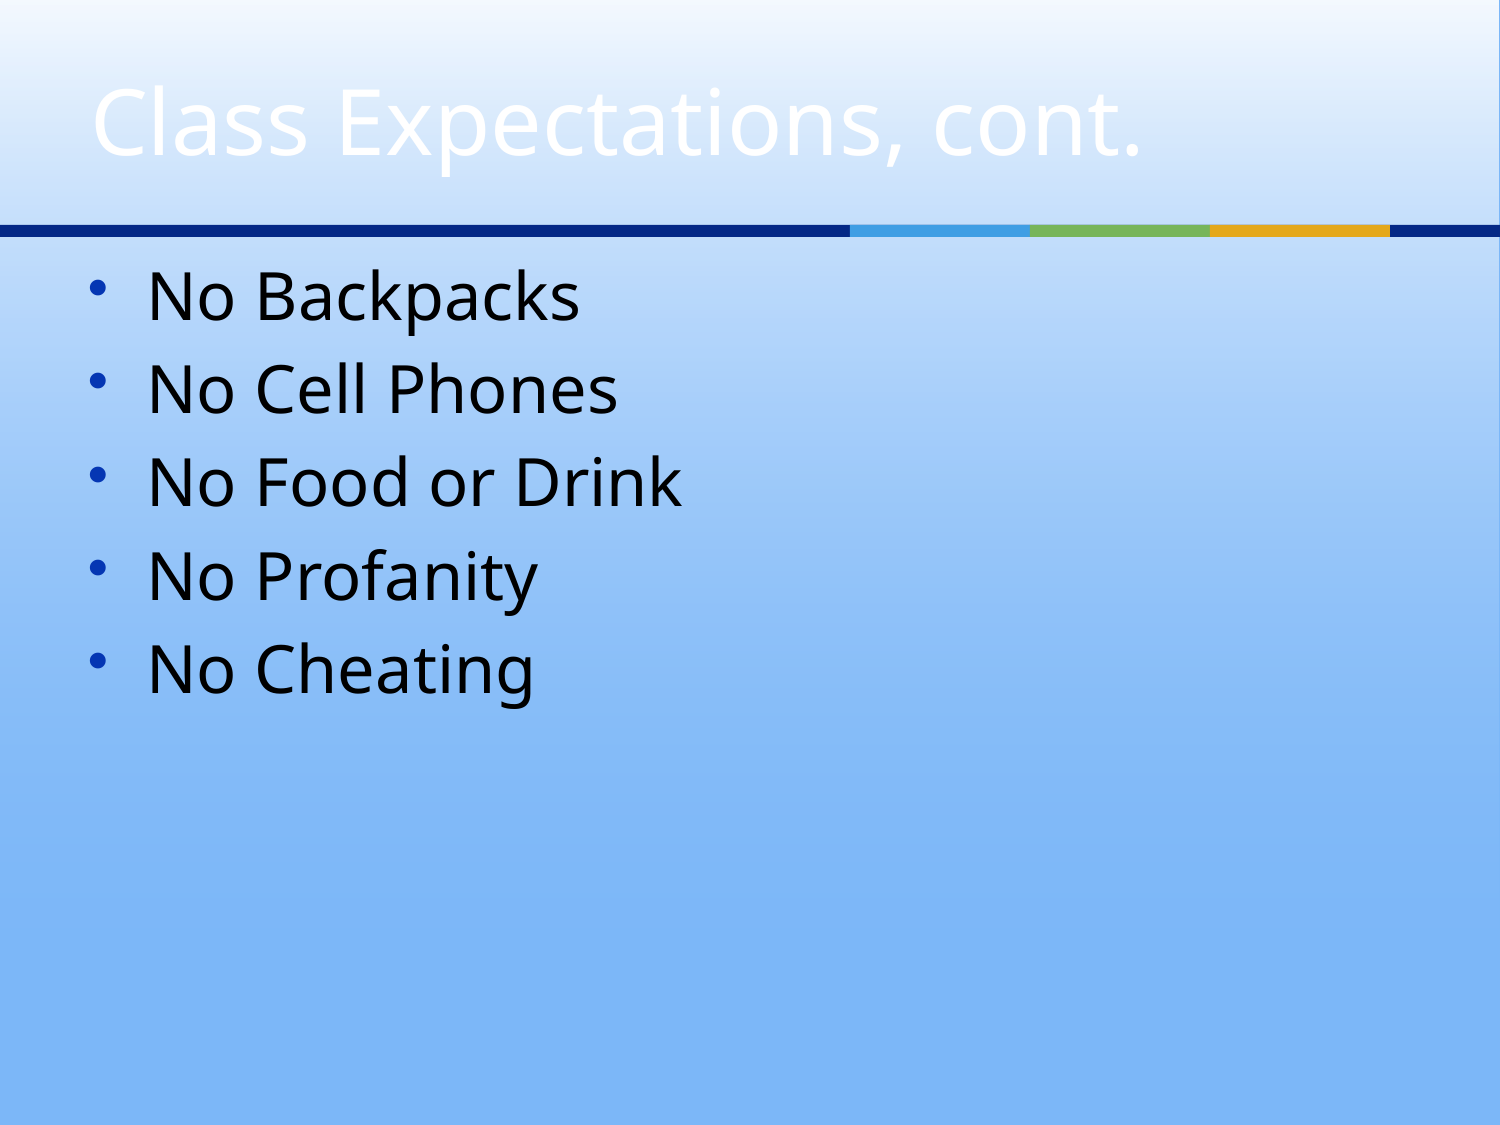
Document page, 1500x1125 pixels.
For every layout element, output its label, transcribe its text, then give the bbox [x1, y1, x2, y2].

title Class Expectations, cont. [75, 24, 1425, 213]
list No Backpacks No Cell Phones No Food or Drink No Profanity No Cheating [75, 246, 1425, 1005]
